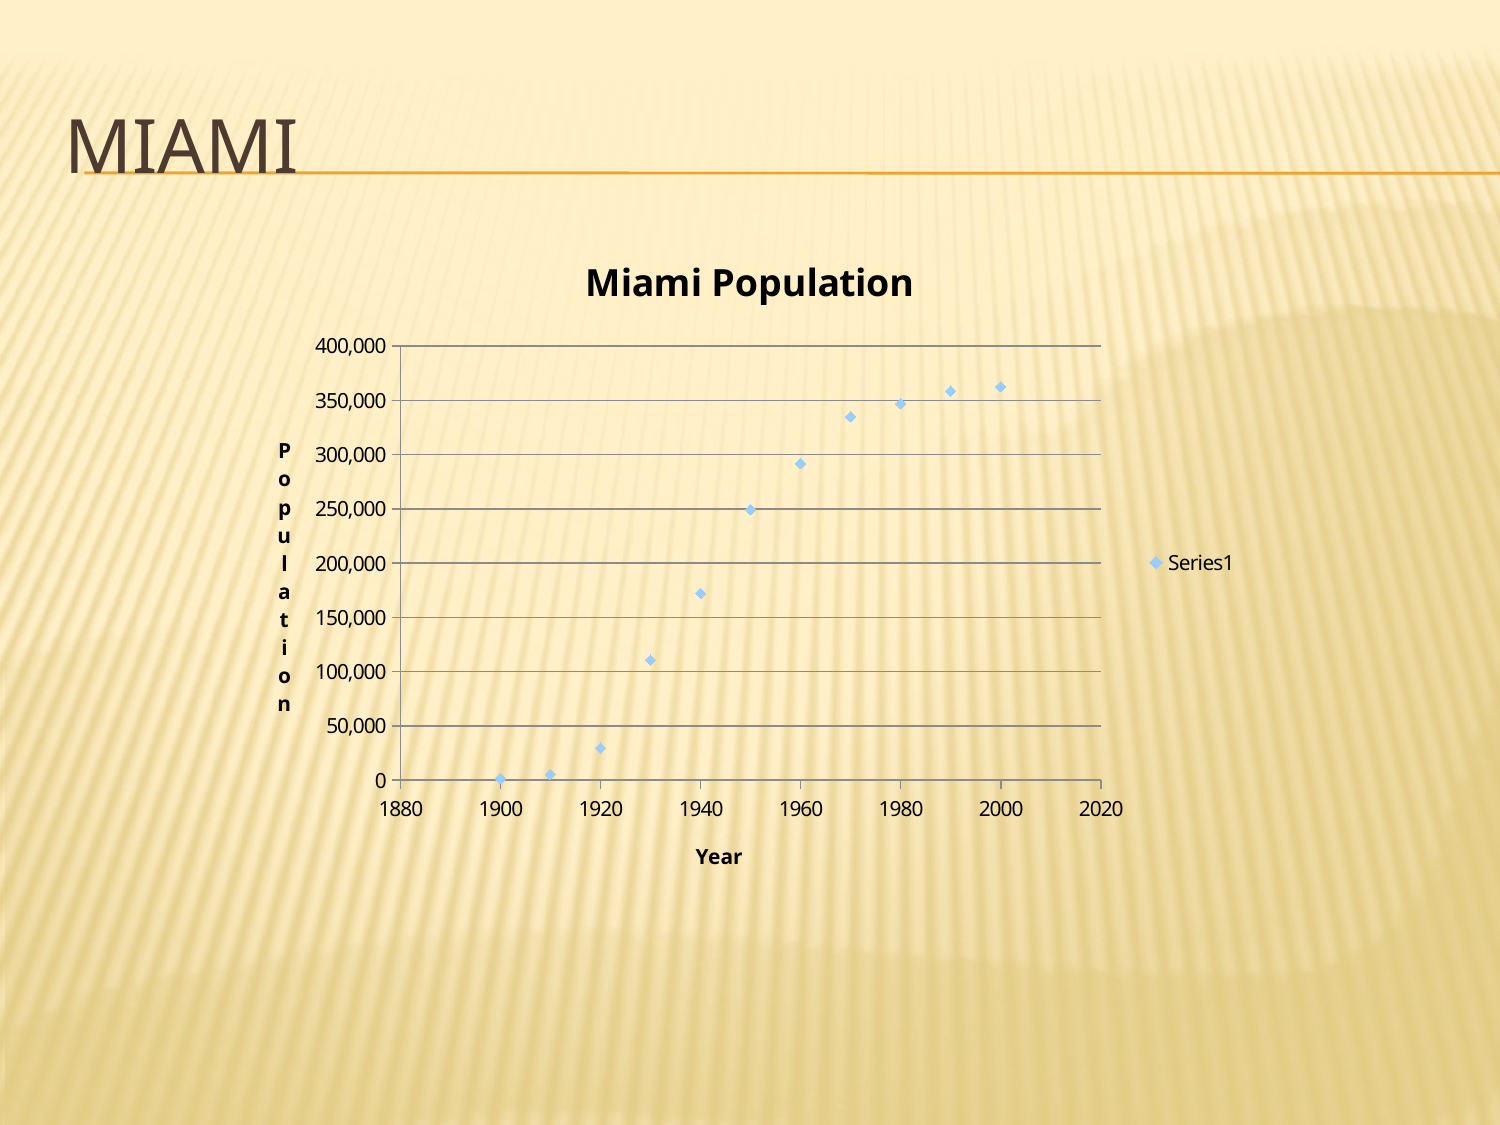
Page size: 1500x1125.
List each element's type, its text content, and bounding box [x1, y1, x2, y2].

chart [246, 222, 1254, 903]
title Miami [49, 75, 1475, 213]
